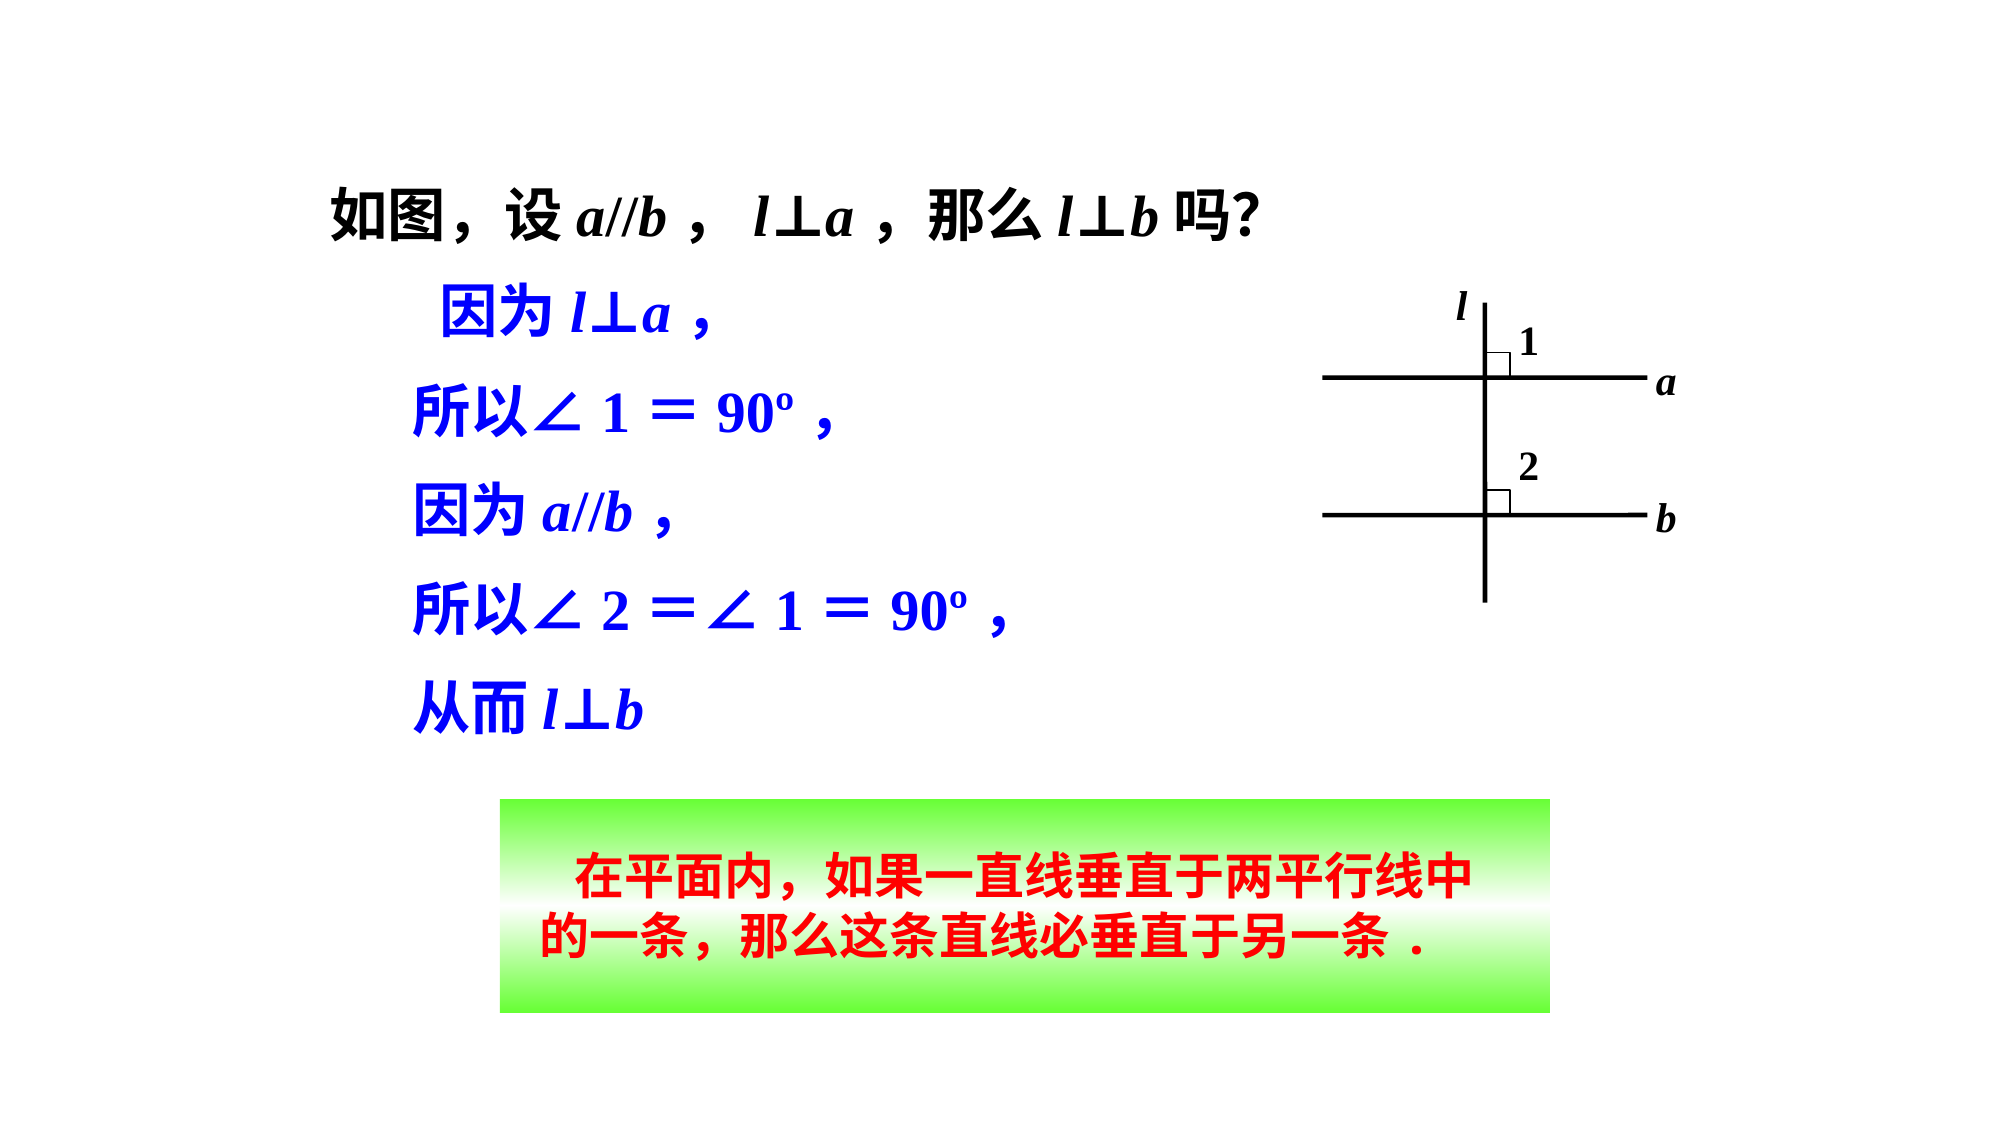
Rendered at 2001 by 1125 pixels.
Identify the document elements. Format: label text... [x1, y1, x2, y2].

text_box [1322, 271, 1717, 603]
text_box 因为l⊥a， 所以∠1＝90º， 因为a//b， 所以∠2＝∠1＝90º， 从而l⊥b [397, 267, 1083, 749]
text_box 如图，设a//b，l⊥a，那么l⊥b吗？ [314, 170, 1331, 255]
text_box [499, 799, 1550, 1013]
